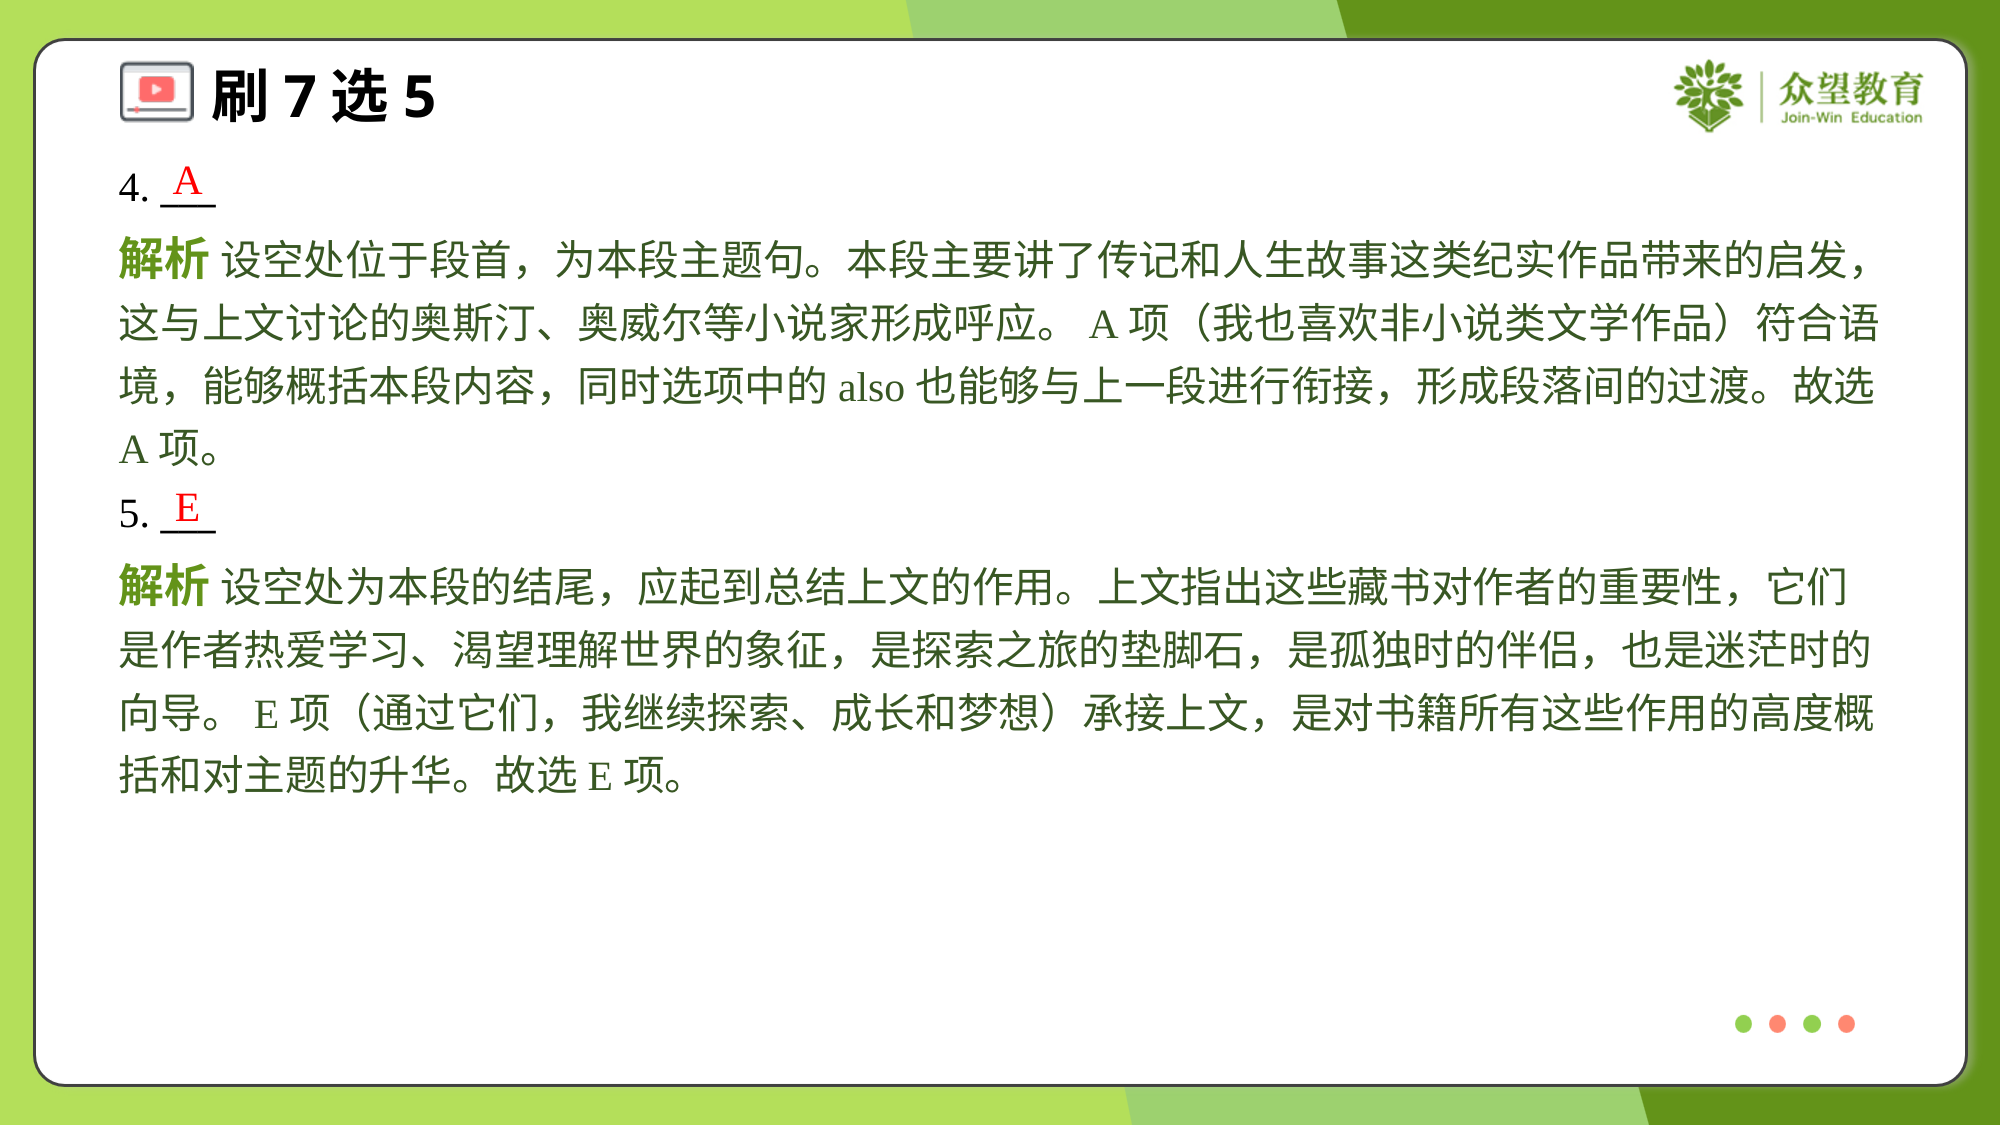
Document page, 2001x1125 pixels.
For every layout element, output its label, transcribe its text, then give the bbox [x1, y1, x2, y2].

text_box 4. ___ [118, 146, 1883, 204]
text_box 5. ___ [118, 473, 1883, 531]
picture [0, 0, 2000, 1125]
text_box 解析 设空处位于段首，为本段主题句。本段主要讲了传记和人生故事这类纪实作品带来的启发，这与上文讨论的奥斯汀、奥威尔等小说家形成呼应。A项（我也喜欢非小说类文学作品）符合语境，能够概括本段内容，同时选项中的also也能够与上一段进行衔接，形成段落间的过渡。故选A项。 [118, 215, 1883, 468]
text_box E [170, 467, 205, 525]
text_box 解析 设空处为本段的结尾，应起到总结上文的作用。上文指出这些藏书对作者的重要性，它们是作者热爱学习、渴望理解世界的象征，是探索之旅的垫脚石，是孤独时的伴侣，也是迷茫时的向导。E项（通过它们，我继续探索、成长和梦想）承接上文，是对书籍所有这些作用的高度概括和对主题的升华。故选E项。 [118, 542, 1883, 795]
text_box A [167, 140, 208, 199]
